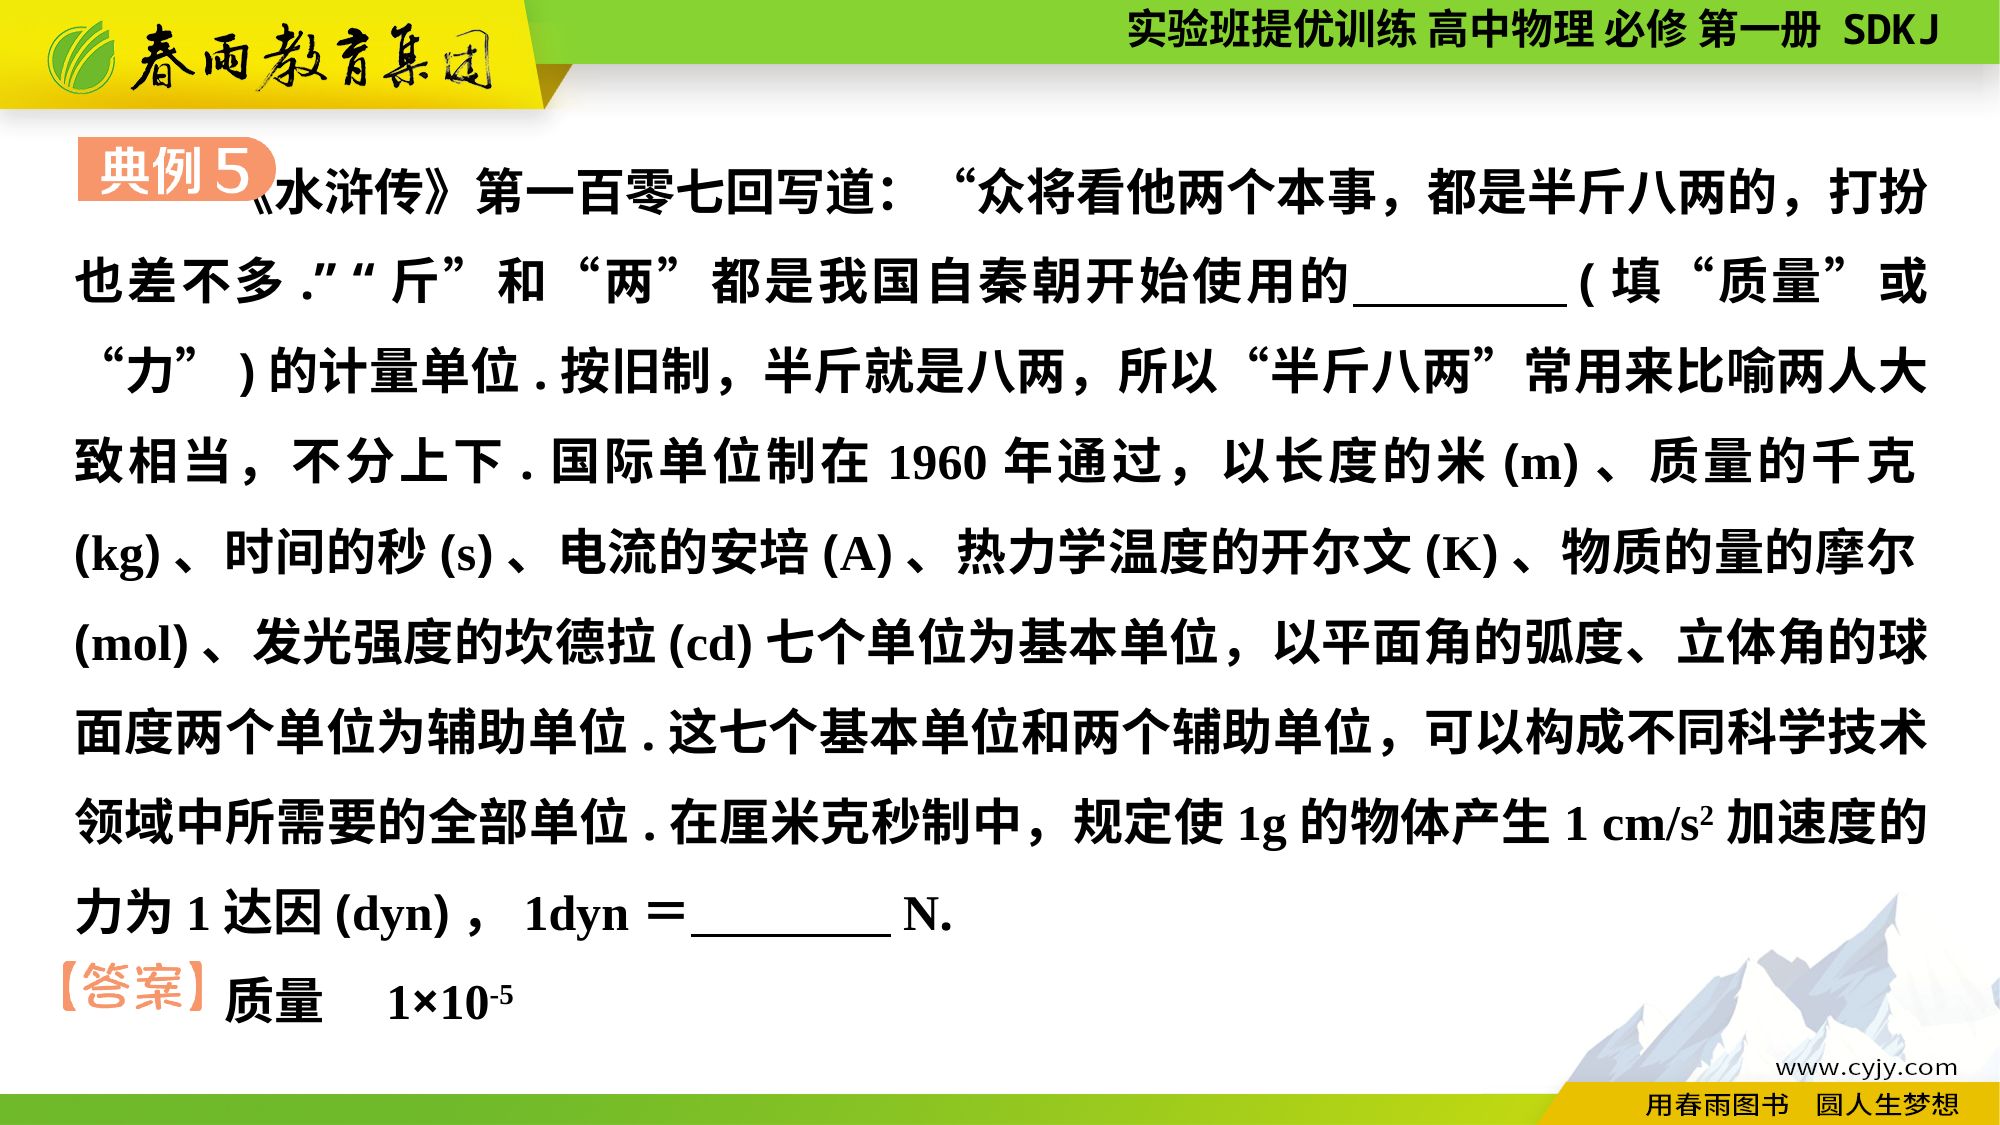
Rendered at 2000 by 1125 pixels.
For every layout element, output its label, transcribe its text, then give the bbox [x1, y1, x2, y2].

list 《水浒传》第一百零七回写道：“众将看他两个本事，都是半斤八两的，打扮也差不多.” “斤”和“两”都是我国自秦朝开始使用的 (填“质量”或“力”)的计量单位.按旧制，半斤就是八两，所以“半斤八两”常用来比喻两人大致相当，不分上下.国际单位制在1960年通过，以长度的米(m)、质量的千克(kg)、时间的秒(s)、电流的安培(A)、热力学温度的开尔文(K)、物质的量的摩尔(mol)、发光强度的坎德拉(cd)七个单位为基本单位，以平面角的弧度、立体角的球面度两个单位为辅助单位.这七个基本单位和两个辅助单位，可以构成不同科学技术领域中所需要的全部单位.在厘米克秒制中，规定使1g的物体产生1 cm/s2加速度的力为1达因(dyn)，1dyn＝ N. [59, 122, 1944, 931]
text_box 质量 1×10-5 [59, 931, 1944, 1037]
picture [0, 0, 2000, 1125]
